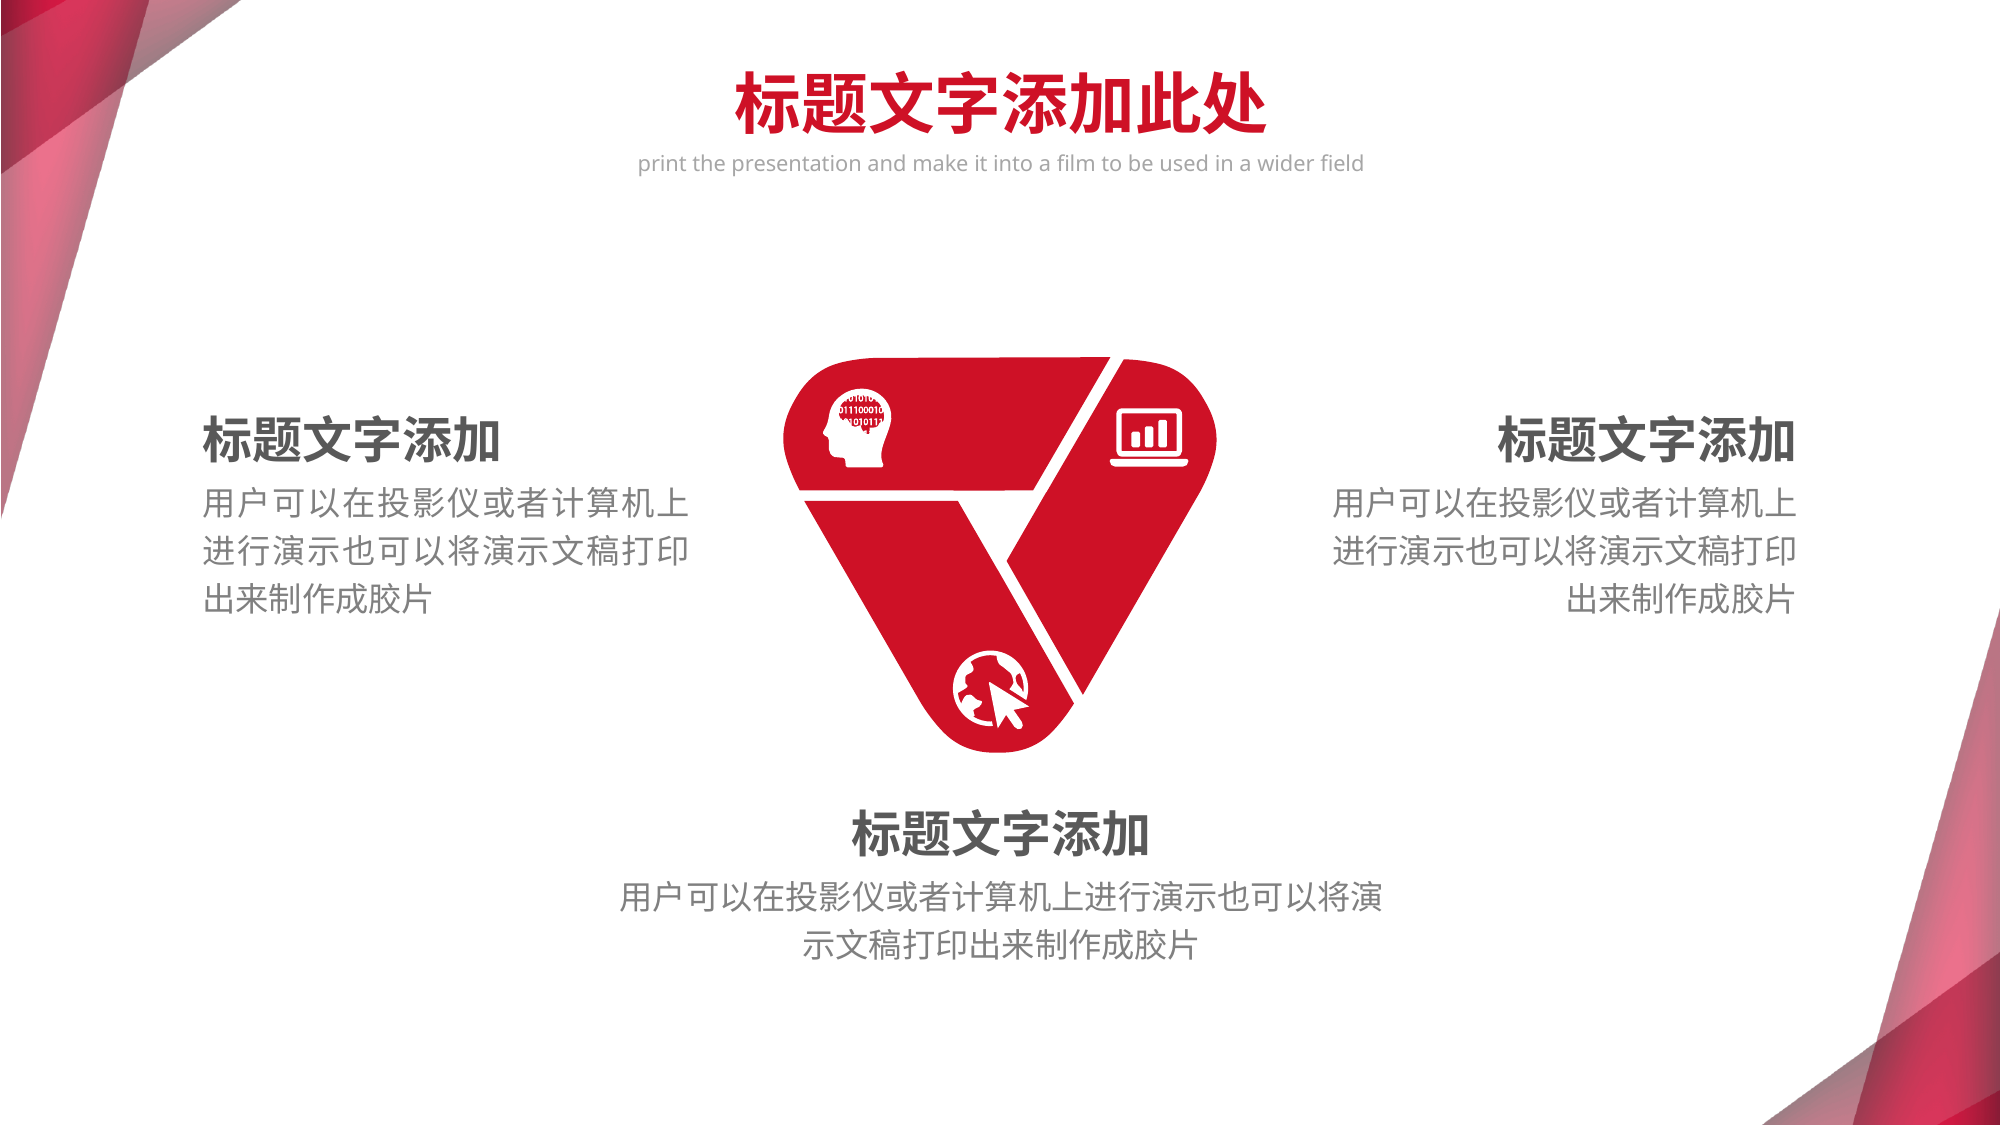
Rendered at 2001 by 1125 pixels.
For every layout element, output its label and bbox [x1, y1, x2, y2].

picture [2, 0, 303, 520]
text_box [594, 783, 1410, 974]
picture [1697, 606, 1999, 1125]
text_box [544, 54, 1459, 185]
text_box [187, 388, 706, 628]
text_box [1294, 388, 1813, 628]
text_box [783, 357, 1217, 753]
